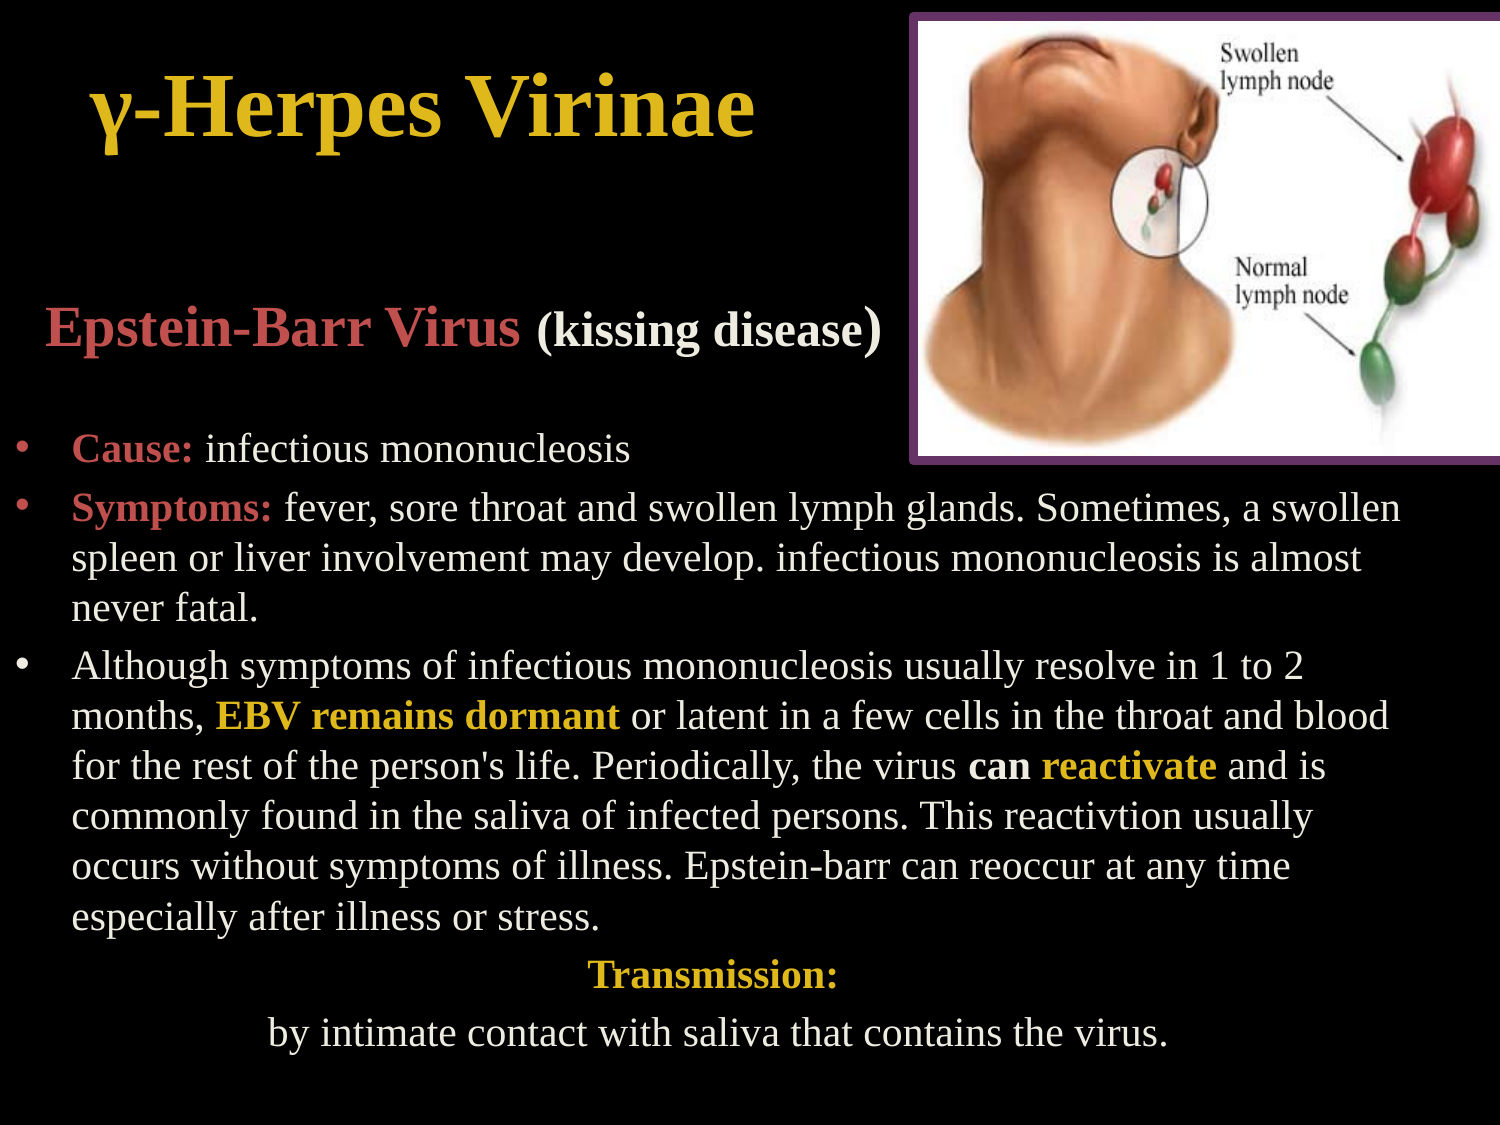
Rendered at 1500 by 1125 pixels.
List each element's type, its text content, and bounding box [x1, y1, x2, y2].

list Epstein-Barr Virus (kissing disease) Cause: infectious mononucleosis Symptoms: fever, sore throat and swollen lymph glands. Sometimes, a swollen spleen or liver involvement may develop. infectious mononucleosis is almost never fatal. Although symptoms of infectious mononucleosis usually resolve in 1 to 2 months, EBV remains dormant or latent in a few cells in the throat and blood for the rest of the person's life. Periodically, the virus can reactivate and is commonly found in the saliva of infected persons. This reactivtion usually occurs without symptoms of illness. Epstein-barr can reoccur at any time especially after illness or stress. Transmission: by intimate contact with saliva that contains the virus. [0, 272, 1438, 1125]
picture [917, 20, 1500, 457]
title γ-Herpes Virinae [75, 0, 1425, 200]
